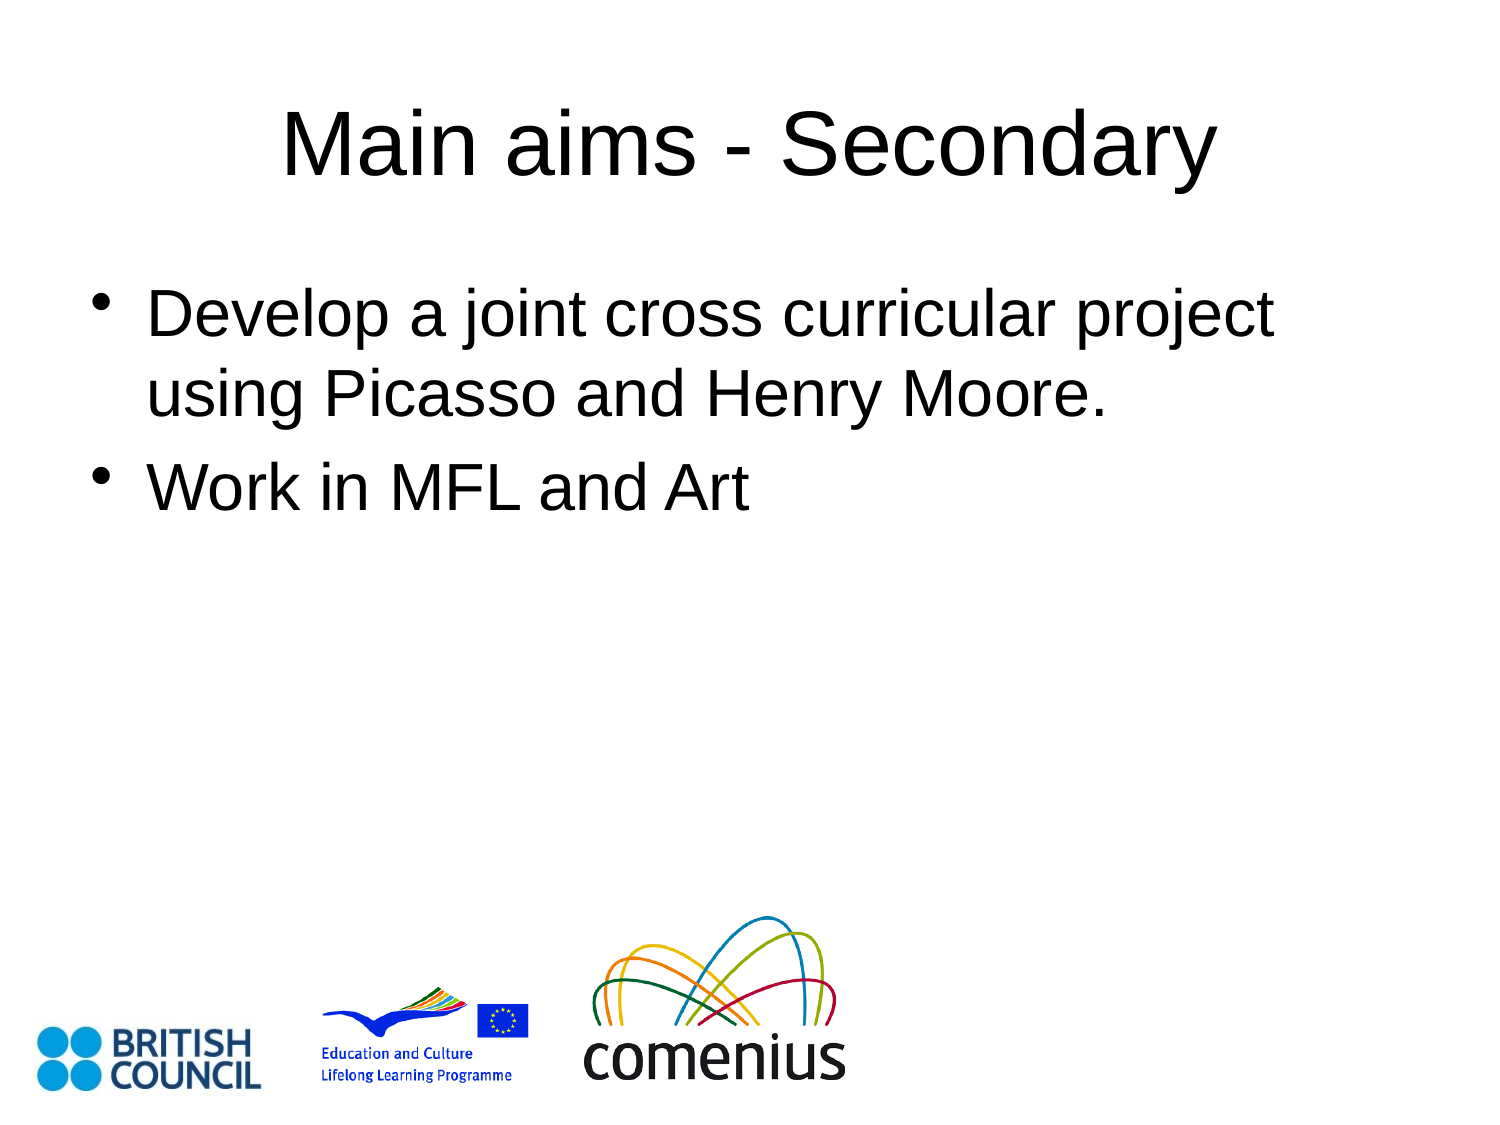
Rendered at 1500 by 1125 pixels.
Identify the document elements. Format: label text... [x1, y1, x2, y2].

list Develop a joint cross curricular project using Picasso and Henry Moore. Work in MFL and Art [74, 262, 1426, 1006]
picture [0, 552, 538, 1125]
title Main aims - Secondary [74, 44, 1426, 233]
picture [584, 1006, 845, 1080]
